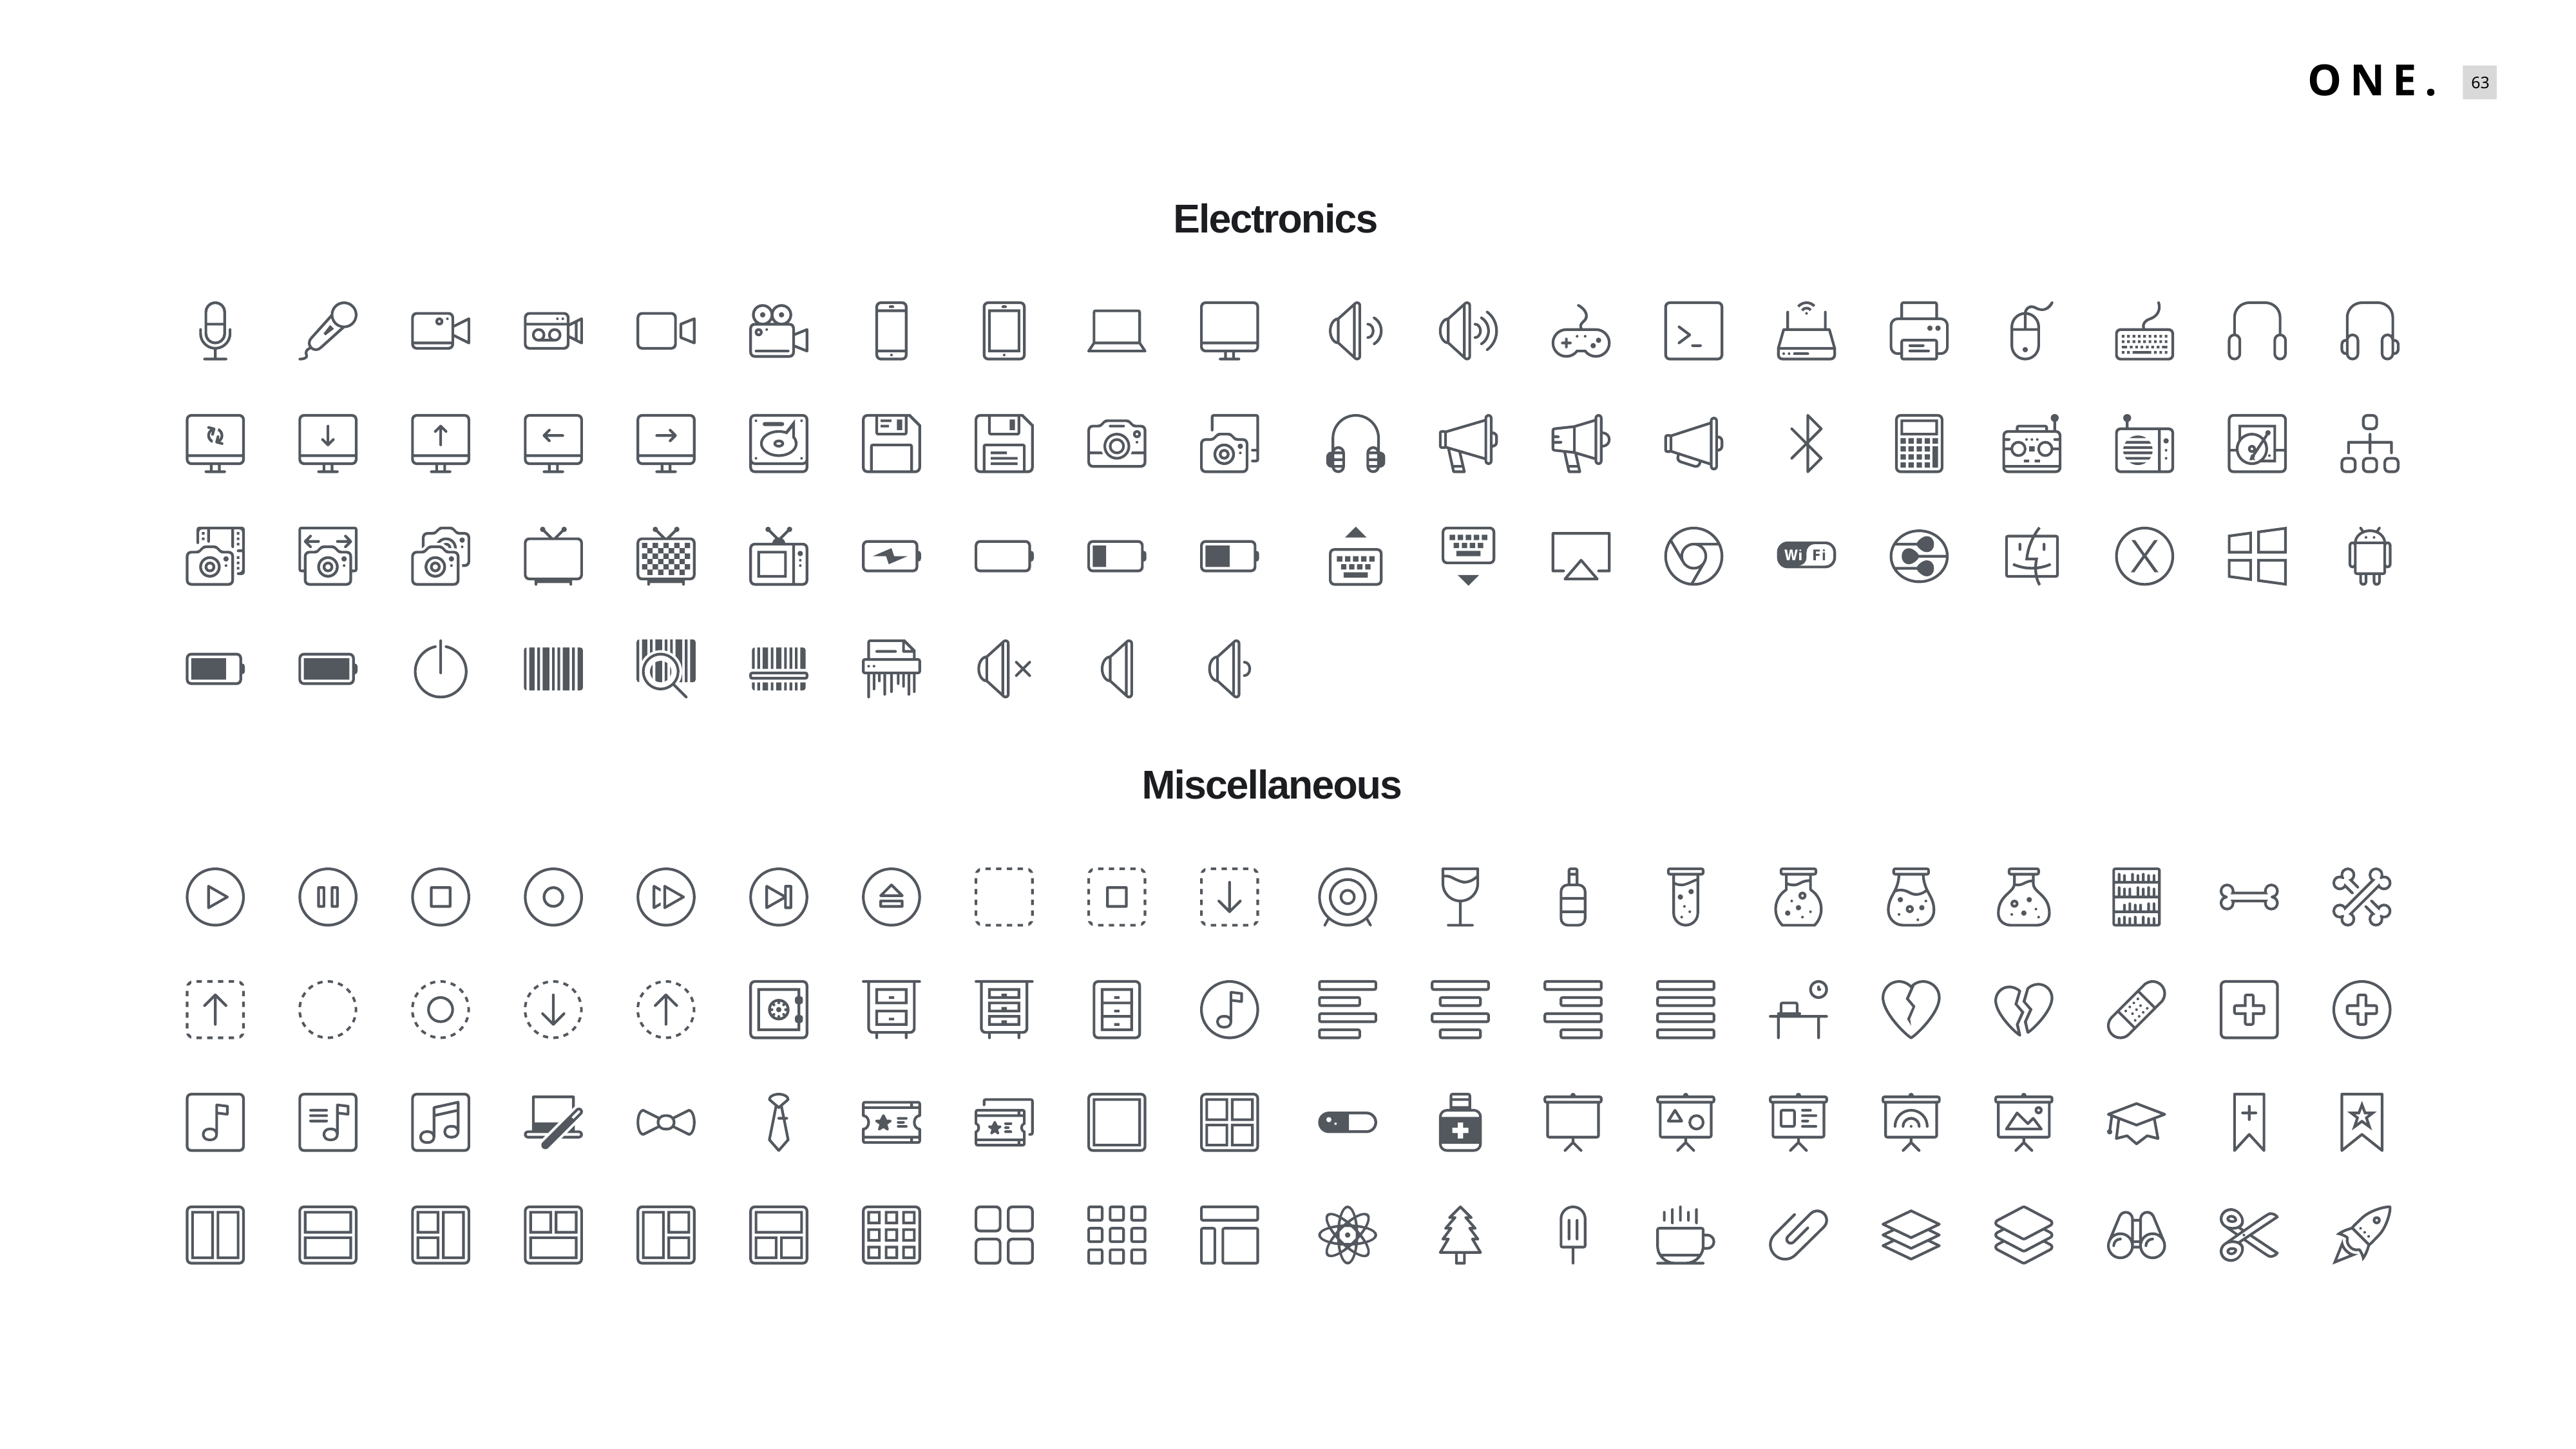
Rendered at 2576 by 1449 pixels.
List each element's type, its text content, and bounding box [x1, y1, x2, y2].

text_box [800, 647, 806, 669]
text_box [1243, 661, 1252, 677]
text_box [1318, 867, 1377, 927]
text_box [1318, 996, 1361, 1007]
text_box [2257, 526, 2287, 554]
text_box [1656, 1012, 1715, 1023]
text_box [450, 1032, 457, 1037]
text_box [975, 1237, 1002, 1265]
text_box [2115, 413, 2175, 473]
text_box [298, 867, 358, 927]
text_box [636, 639, 640, 683]
text_box [1256, 889, 1259, 895]
text_box [186, 652, 245, 685]
text_box [203, 993, 227, 1026]
text_box [1543, 980, 1603, 991]
text_box [1438, 1205, 1482, 1265]
text_box [207, 980, 213, 983]
text_box [985, 867, 991, 871]
text_box [1031, 910, 1034, 916]
text_box [524, 867, 583, 927]
text_box [1687, 1211, 1690, 1222]
text_box [1373, 316, 1383, 345]
text_box [2361, 413, 2378, 430]
text_box [636, 526, 696, 586]
text_box [218, 980, 224, 983]
text_box [762, 682, 768, 691]
text_box [1769, 1001, 1828, 1039]
text_box [439, 639, 443, 674]
text_box [1438, 301, 1471, 361]
text_box [975, 921, 980, 926]
text_box [784, 682, 787, 691]
text_box [982, 301, 1026, 361]
text_box [1087, 540, 1147, 573]
text_box [1480, 316, 1490, 345]
text_box [411, 1205, 470, 1265]
text_box [298, 1092, 358, 1152]
text_box [636, 1108, 696, 1136]
text_box [1092, 980, 1141, 1039]
text_box [655, 980, 661, 985]
text_box [975, 878, 978, 884]
text_box [2219, 1208, 2279, 1262]
text_box [975, 889, 978, 895]
text_box [1318, 1112, 1377, 1133]
text_box [1438, 413, 1498, 473]
text_box [430, 1034, 436, 1039]
text_box [670, 639, 673, 654]
text_box [298, 652, 358, 685]
text_box [1098, 867, 1104, 871]
text_box [354, 1007, 358, 1012]
text_box [1028, 867, 1033, 873]
text_box [1015, 661, 1031, 677]
text_box [1438, 1028, 1482, 1039]
text_box [421, 526, 470, 567]
text_box [636, 1012, 640, 1018]
text_box [411, 1001, 415, 1008]
text_box [541, 993, 566, 1026]
text_box [636, 312, 677, 350]
text_box [654, 993, 678, 1026]
text_box [464, 996, 469, 1003]
text_box [572, 647, 575, 691]
text_box [1656, 1227, 1715, 1265]
text_box [1200, 540, 1259, 573]
text_box [1889, 301, 1949, 361]
text_box [752, 647, 755, 669]
text_box [1887, 867, 1936, 927]
text_box [1666, 867, 1705, 927]
text_box [1769, 1209, 1828, 1261]
text_box [2340, 457, 2357, 473]
text_box [1141, 921, 1146, 926]
text_box [1017, 923, 1024, 927]
text_box [862, 1101, 921, 1144]
text_box [1438, 1092, 1482, 1152]
text_box [553, 980, 559, 983]
text_box [1318, 980, 1377, 991]
text_box [1087, 1248, 1104, 1265]
text_box [1543, 1012, 1603, 1023]
text_box [2112, 867, 2161, 927]
text_box [1256, 878, 1259, 884]
text_box [1200, 980, 1259, 1039]
text_box [467, 1007, 470, 1012]
text_box [1809, 980, 1828, 999]
text_box [1326, 413, 1386, 473]
text_box [186, 980, 191, 986]
text_box [1664, 301, 1724, 361]
text_box [1130, 1205, 1147, 1222]
text_box [975, 900, 978, 905]
text_box [1366, 323, 1375, 339]
text_box [420, 984, 426, 990]
text_box [298, 413, 358, 473]
text_box [757, 647, 760, 669]
text_box [749, 867, 808, 927]
text_box [645, 984, 652, 990]
text_box [1774, 867, 1823, 927]
text_box [1217, 880, 1242, 913]
text_box [749, 304, 808, 358]
text_box [636, 867, 696, 927]
text_box [1007, 867, 1013, 871]
text_box [1031, 878, 1034, 884]
text_box [577, 996, 582, 1003]
text_box [1560, 996, 1603, 1007]
text_box [1143, 878, 1147, 884]
text_box [317, 1034, 323, 1039]
text_box [636, 413, 696, 473]
text_box [1109, 923, 1114, 927]
text_box [1087, 921, 1093, 926]
text_box [862, 413, 921, 473]
text_box [749, 671, 808, 680]
text_box [776, 647, 782, 669]
text_box [421, 1029, 426, 1035]
text_box [1656, 996, 1715, 1007]
text_box [1087, 889, 1091, 895]
text_box [639, 992, 645, 998]
text_box [196, 526, 245, 575]
text_box [2005, 526, 2059, 586]
text_box [757, 682, 760, 691]
text_box [2002, 413, 2062, 473]
text_box [1007, 923, 1013, 927]
text_box [186, 990, 189, 996]
text_box [639, 1021, 645, 1028]
text_box [795, 647, 798, 669]
text_box [1200, 433, 1248, 473]
text_box [308, 1029, 314, 1035]
text_box [770, 682, 774, 691]
text_box [982, 1098, 1034, 1136]
text_box [307, 984, 314, 990]
text_box [571, 987, 577, 994]
text_box [690, 639, 696, 683]
text_box [1801, 307, 1812, 312]
text_box [1882, 980, 1941, 1039]
text_box [1997, 867, 2051, 927]
text_box [1560, 1028, 1603, 1039]
text_box [1028, 921, 1033, 926]
text_box [2332, 867, 2392, 927]
text_box [411, 545, 460, 586]
text_box [996, 923, 1002, 927]
text_box [1777, 310, 1837, 361]
text_box [1119, 923, 1125, 927]
text_box [1130, 1227, 1147, 1244]
text_box [1087, 1092, 1147, 1152]
text_box [679, 317, 696, 345]
text_box [1329, 548, 1383, 586]
text_box [1560, 1205, 1587, 1265]
text_box [1656, 1028, 1715, 1039]
text_box [186, 867, 245, 927]
text_box [204, 301, 226, 345]
text_box [1200, 1227, 1216, 1265]
text_box [2219, 884, 2279, 911]
text_box [1442, 526, 1496, 565]
text_box [301, 992, 307, 998]
text_box [2332, 980, 2392, 1039]
text_box [977, 639, 1010, 699]
text_box [345, 987, 352, 994]
text_box [795, 682, 798, 691]
text_box [770, 647, 774, 669]
text_box [229, 980, 234, 983]
text_box [229, 1036, 234, 1039]
text_box [1563, 558, 1599, 581]
text_box [683, 987, 690, 994]
text_box [298, 1001, 302, 1008]
text_box [1882, 1092, 1941, 1152]
text_box [2383, 457, 2400, 473]
text_box [2106, 1102, 2166, 1146]
text_box [552, 647, 555, 691]
text_box [218, 1036, 224, 1039]
text_box [2228, 413, 2287, 473]
text_box [338, 1032, 344, 1037]
text_box [2115, 526, 2175, 586]
text_box [1551, 304, 1611, 358]
text_box [1210, 413, 1259, 462]
text_box [1141, 867, 1146, 873]
text_box [186, 1001, 189, 1007]
text_box [646, 1029, 652, 1035]
text_box [1318, 1028, 1361, 1039]
text_box [2361, 457, 2378, 473]
text_box [580, 1007, 583, 1012]
text_box [655, 639, 662, 651]
text_box [298, 1012, 302, 1018]
text_box [1243, 867, 1248, 871]
text_box [459, 1025, 464, 1032]
text_box [789, 682, 792, 691]
text_box [298, 526, 358, 586]
text_box [862, 639, 921, 699]
text_box [665, 980, 672, 983]
text_box [675, 982, 682, 987]
text_box [1200, 301, 1259, 361]
text_box [524, 1012, 528, 1018]
text_box [1130, 923, 1136, 927]
text_box [642, 639, 647, 661]
text_box [242, 1023, 245, 1028]
text_box [352, 1017, 356, 1023]
text_box [749, 1205, 808, 1265]
text_box [414, 645, 468, 699]
text_box [1882, 1209, 1941, 1261]
text_box [1664, 526, 1724, 586]
text_box [533, 984, 539, 990]
text_box [1200, 900, 1203, 905]
text_box [1130, 867, 1136, 871]
text_box [346, 1025, 352, 1032]
text_box [996, 867, 1002, 871]
text_box [207, 1036, 213, 1039]
text_box [411, 1092, 470, 1152]
text_box [1200, 910, 1203, 916]
text_box [414, 1021, 419, 1028]
text_box [524, 312, 583, 350]
text_box [524, 1205, 583, 1265]
text_box [1551, 413, 1611, 473]
text_box [186, 1092, 245, 1152]
text_box [1143, 889, 1147, 895]
text_box [537, 647, 540, 691]
text_box [1656, 980, 1715, 991]
text_box [239, 980, 245, 986]
text_box [450, 982, 456, 987]
text_box [239, 1034, 245, 1039]
text_box [685, 639, 688, 683]
text_box [2115, 301, 2175, 361]
text_box [1200, 921, 1206, 926]
text_box [1695, 1208, 1698, 1225]
text_box [1769, 1092, 1828, 1152]
text_box [557, 647, 560, 691]
text_box [975, 1108, 1026, 1147]
text_box [1087, 900, 1091, 905]
text_box [975, 910, 978, 916]
text_box [1329, 301, 1361, 361]
text_box [337, 982, 343, 987]
text_box [1254, 867, 1259, 873]
text_box [683, 1025, 690, 1032]
text_box [464, 1017, 469, 1023]
text_box [1232, 867, 1238, 871]
text_box [2228, 531, 2252, 554]
text_box [298, 1205, 358, 1265]
text_box [524, 647, 527, 691]
text_box [1318, 1205, 1377, 1265]
text_box [458, 987, 464, 994]
text_box [800, 682, 806, 691]
text_box [1200, 1205, 1259, 1222]
text_box [1345, 526, 1367, 538]
text_box [749, 980, 808, 1039]
text_box [2022, 983, 2054, 1034]
text_box [784, 647, 787, 669]
text_box [2340, 301, 2400, 361]
text_box [975, 540, 1034, 573]
text_box Miscellaneous [1138, 755, 1407, 811]
text_box [541, 1107, 583, 1150]
text_box [1889, 529, 1949, 583]
text_box [789, 647, 792, 669]
text_box [526, 992, 532, 998]
text_box [1221, 867, 1227, 871]
text_box [1663, 1211, 1666, 1222]
text_box [752, 682, 755, 691]
text_box [975, 413, 1034, 473]
text_box [1777, 541, 1837, 569]
text_box [1087, 309, 1147, 353]
text_box [2228, 558, 2252, 582]
text_box [1200, 889, 1203, 895]
text_box [1256, 910, 1259, 916]
text_box [1221, 1227, 1259, 1265]
text_box [2348, 526, 2392, 586]
text_box [875, 301, 908, 361]
text_box [1143, 900, 1147, 905]
text_box [2219, 980, 2279, 1039]
text_box [675, 1032, 682, 1037]
text_box [776, 682, 782, 691]
text_box [524, 526, 583, 586]
text_box [411, 1012, 415, 1018]
text_box [1797, 301, 1815, 308]
text_box [1106, 886, 1128, 908]
text_box [1087, 867, 1093, 873]
text_box [1109, 1248, 1125, 1265]
text_box [1031, 889, 1034, 895]
text_box [440, 1036, 446, 1039]
text_box [2336, 1205, 2392, 1262]
text_box [975, 867, 980, 873]
text_box [1243, 923, 1248, 927]
text_box [1551, 532, 1611, 573]
text_box [242, 1012, 245, 1018]
text_box [1087, 910, 1091, 916]
text_box [749, 526, 808, 586]
text_box [1560, 867, 1587, 927]
text_box [1017, 867, 1024, 871]
text_box [317, 980, 323, 985]
text_box [1994, 1092, 2054, 1152]
text_box [186, 1012, 189, 1018]
text_box [1087, 878, 1091, 884]
text_box [533, 1029, 539, 1035]
text_box [327, 980, 334, 983]
text_box [2106, 980, 2166, 1039]
text_box [1894, 413, 1943, 473]
text_box [1098, 923, 1104, 927]
text_box [1200, 867, 1206, 873]
text_box [553, 1036, 559, 1039]
text_box [690, 996, 694, 1003]
text_box [1254, 921, 1259, 926]
text_box [186, 1034, 191, 1039]
text_box [1457, 574, 1480, 586]
text_box [1007, 1237, 1034, 1265]
text_box [1473, 323, 1482, 339]
text_box [2340, 1092, 2384, 1152]
text_box [690, 1017, 694, 1023]
text_box [186, 1205, 245, 1265]
text_box [301, 1021, 307, 1028]
text_box [1656, 1092, 1715, 1152]
text_box [186, 545, 234, 586]
text_box [862, 867, 921, 927]
text_box [1109, 1227, 1125, 1244]
text_box [1007, 1205, 1034, 1233]
text_box [692, 1007, 696, 1012]
text_box [768, 1092, 790, 1152]
text_box [563, 1032, 569, 1037]
text_box [1256, 900, 1259, 905]
text_box [2257, 558, 2287, 586]
text_box [862, 540, 921, 573]
text_box [571, 1025, 577, 1032]
text_box [542, 647, 549, 691]
text_box [862, 1205, 921, 1265]
text_box [975, 1205, 1002, 1233]
text_box [1431, 1012, 1490, 1023]
text_box [414, 992, 419, 998]
text_box [975, 980, 1034, 1039]
text_box [327, 1036, 334, 1039]
text_box [1087, 1227, 1104, 1244]
text_box [862, 980, 921, 1039]
text_box [1221, 923, 1227, 927]
text_box [1031, 900, 1034, 905]
text_box [1087, 1205, 1104, 1222]
text_box [675, 639, 683, 683]
text_box [2010, 301, 2054, 361]
text_box [636, 1001, 640, 1008]
text_box [1679, 1205, 1682, 1222]
text_box [524, 1095, 575, 1139]
text_box [2233, 1092, 2266, 1152]
text_box [524, 1001, 528, 1008]
text_box [642, 652, 688, 699]
text_box [1543, 1092, 1603, 1152]
text_box [526, 1021, 532, 1028]
text_box [529, 647, 535, 691]
text_box [427, 996, 454, 1023]
text_box [1109, 1205, 1125, 1222]
text_box [1318, 1012, 1377, 1023]
text_box [2106, 1211, 2166, 1260]
text_box [1119, 867, 1125, 871]
text_box [664, 639, 668, 652]
text_box [1109, 867, 1114, 871]
text_box [1087, 419, 1147, 468]
text_box [411, 312, 470, 350]
text_box [1671, 1208, 1674, 1225]
text_box [1431, 980, 1490, 991]
text_box [1200, 878, 1203, 884]
text_box [636, 1205, 696, 1265]
text_box [2347, 433, 2393, 455]
text_box [762, 647, 768, 669]
text_box [1994, 985, 2025, 1037]
text_box [242, 1001, 245, 1007]
text_box [298, 301, 358, 361]
text_box [440, 980, 446, 983]
text_box [1210, 923, 1216, 927]
text_box [577, 647, 583, 691]
text_box [1130, 1248, 1147, 1265]
text_box [749, 413, 808, 473]
text_box [2332, 1238, 2359, 1265]
text_box [650, 639, 653, 653]
text_box [352, 996, 356, 1003]
text_box [242, 990, 245, 996]
text_box [1208, 639, 1241, 699]
text_box [1485, 310, 1498, 352]
text_box [2228, 301, 2287, 361]
text_box [542, 980, 548, 985]
text_box [1100, 639, 1133, 699]
text_box [562, 647, 570, 691]
text_box [1790, 413, 1823, 473]
text_box Electronics [1169, 188, 1382, 245]
text_box [411, 413, 470, 473]
text_box [1441, 867, 1480, 927]
text_box [199, 328, 232, 361]
text_box [1210, 867, 1216, 871]
text_box [1200, 1092, 1259, 1152]
text_box [562, 982, 569, 987]
text_box [196, 980, 202, 983]
text_box [186, 413, 245, 473]
text_box [196, 1036, 202, 1039]
text_box [1664, 417, 1724, 471]
text_box [186, 1023, 189, 1028]
text_box [665, 1036, 672, 1039]
text_box [655, 1034, 662, 1039]
text_box [542, 1034, 549, 1039]
text_box [577, 1017, 582, 1023]
text_box [1232, 923, 1238, 927]
text_box [985, 923, 991, 927]
text_box [430, 980, 436, 985]
text_box [411, 867, 470, 927]
text_box [1438, 996, 1482, 1007]
text_box [524, 413, 583, 473]
text_box [1994, 1205, 2054, 1265]
text_box [1143, 910, 1147, 916]
